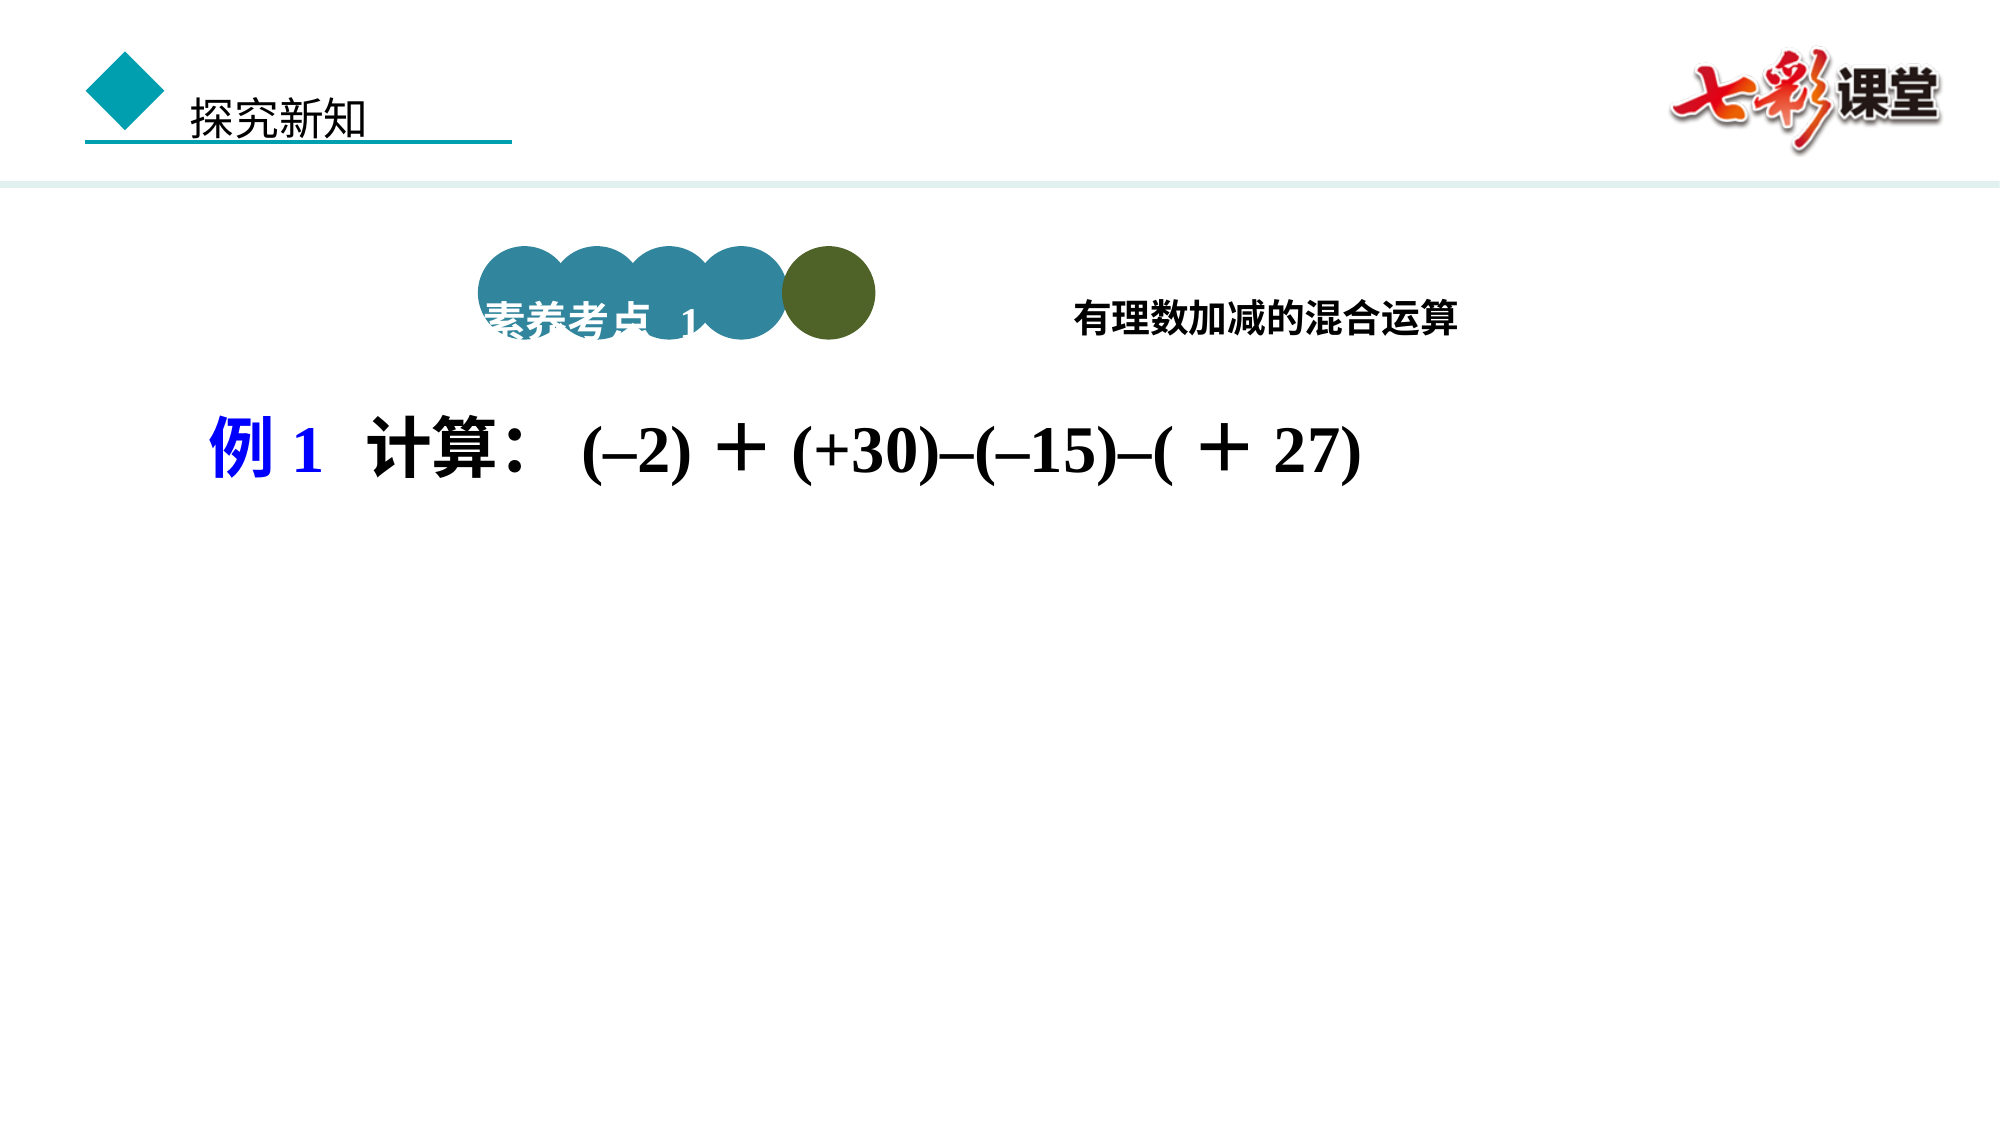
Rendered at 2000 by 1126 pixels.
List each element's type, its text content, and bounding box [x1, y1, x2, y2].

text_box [468, 238, 876, 343]
title 例1 计算：(–2)＋(+30)–(–15)–(＋27) [125, 389, 1464, 502]
picture [1666, 42, 1948, 157]
text_box 有理数加减的混合运算 [1053, 238, 1479, 350]
